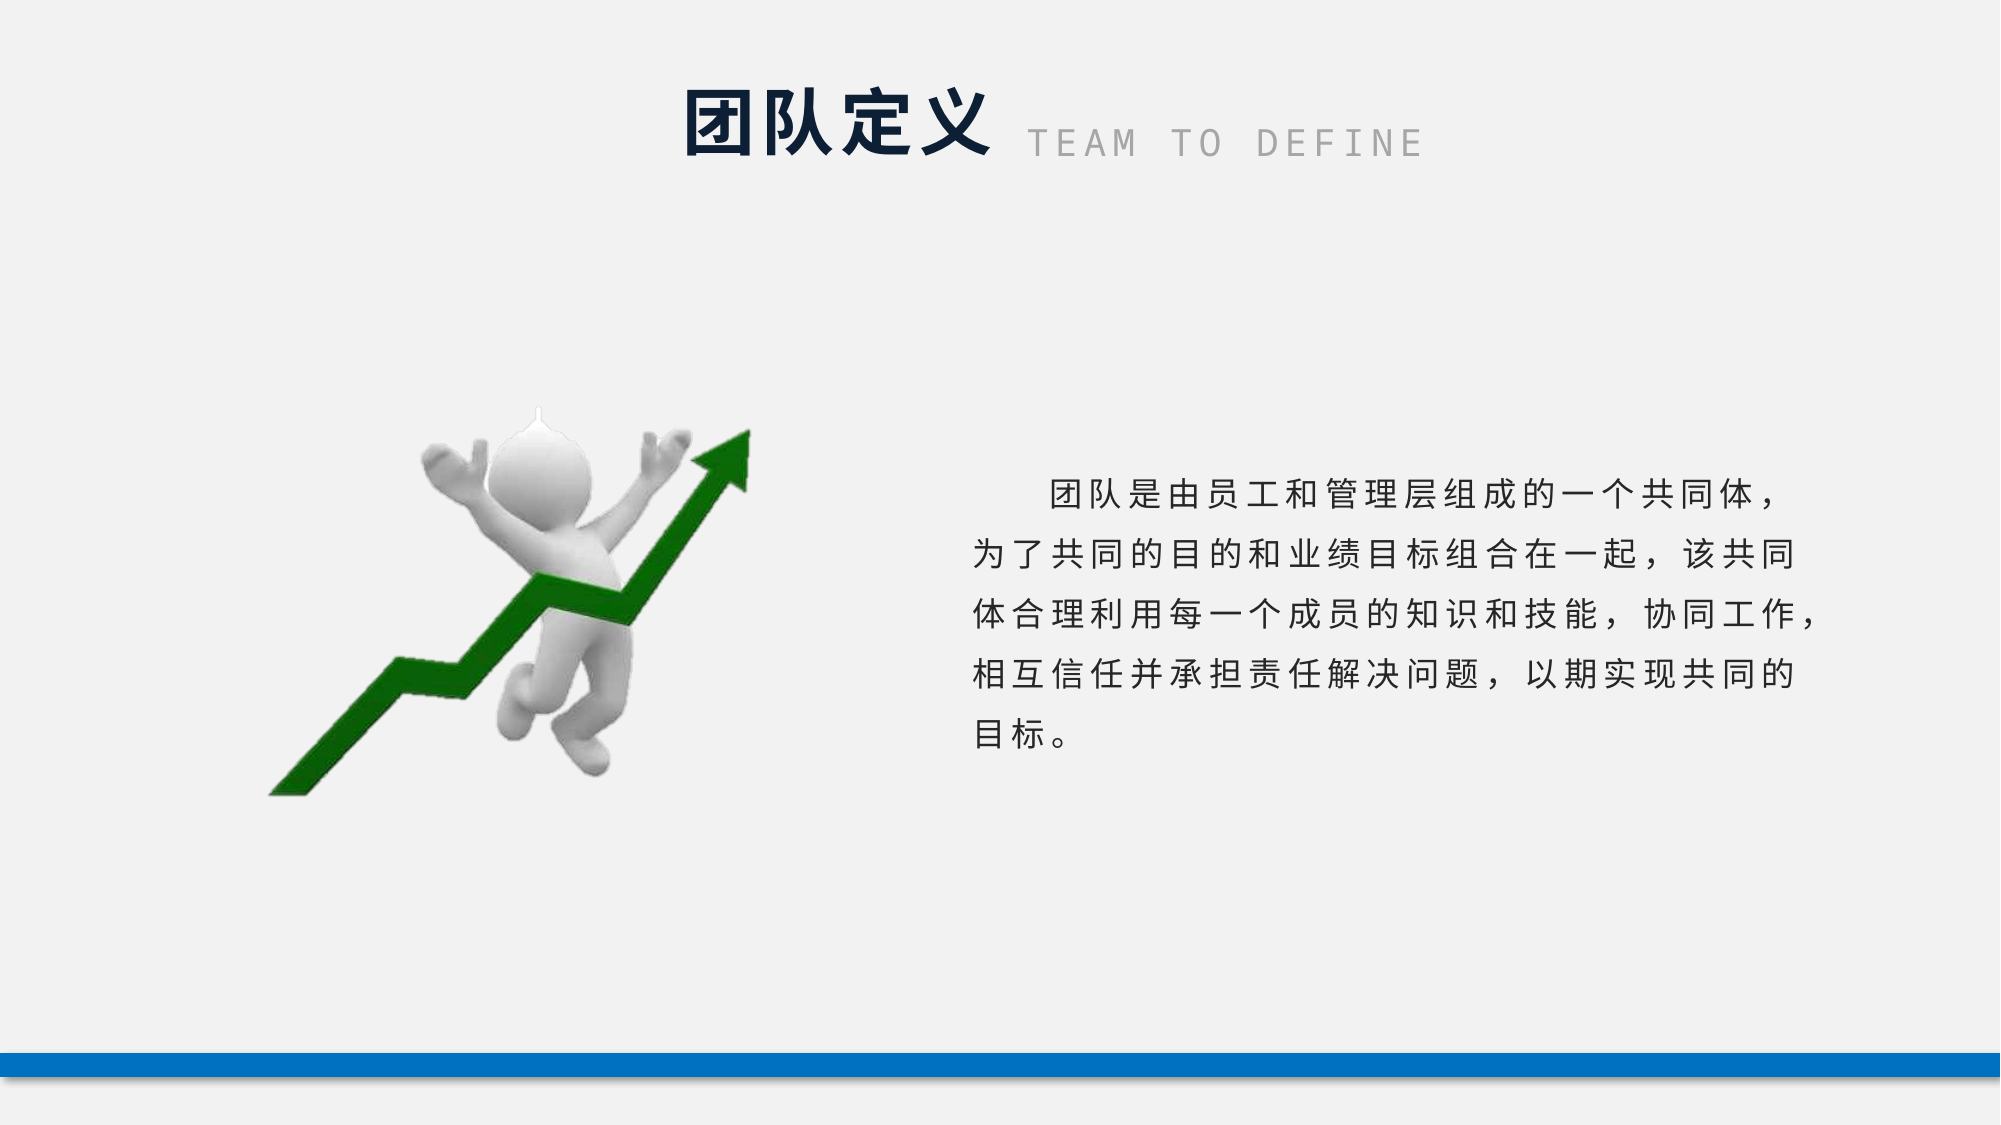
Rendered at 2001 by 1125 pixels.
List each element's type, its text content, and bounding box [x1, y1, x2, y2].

picture [201, 279, 815, 893]
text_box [662, 69, 1437, 173]
text_box 团队是由员工和管理层组成的一个共同体，为了共同的目的和业绩目标组合在一起，该共同体合理利用每一个成员的知识和技能，协同工作，相互信任并承担责任解决问题，以期实现共同的目标。 [957, 446, 1850, 761]
text_box [0, 1052, 2000, 1078]
